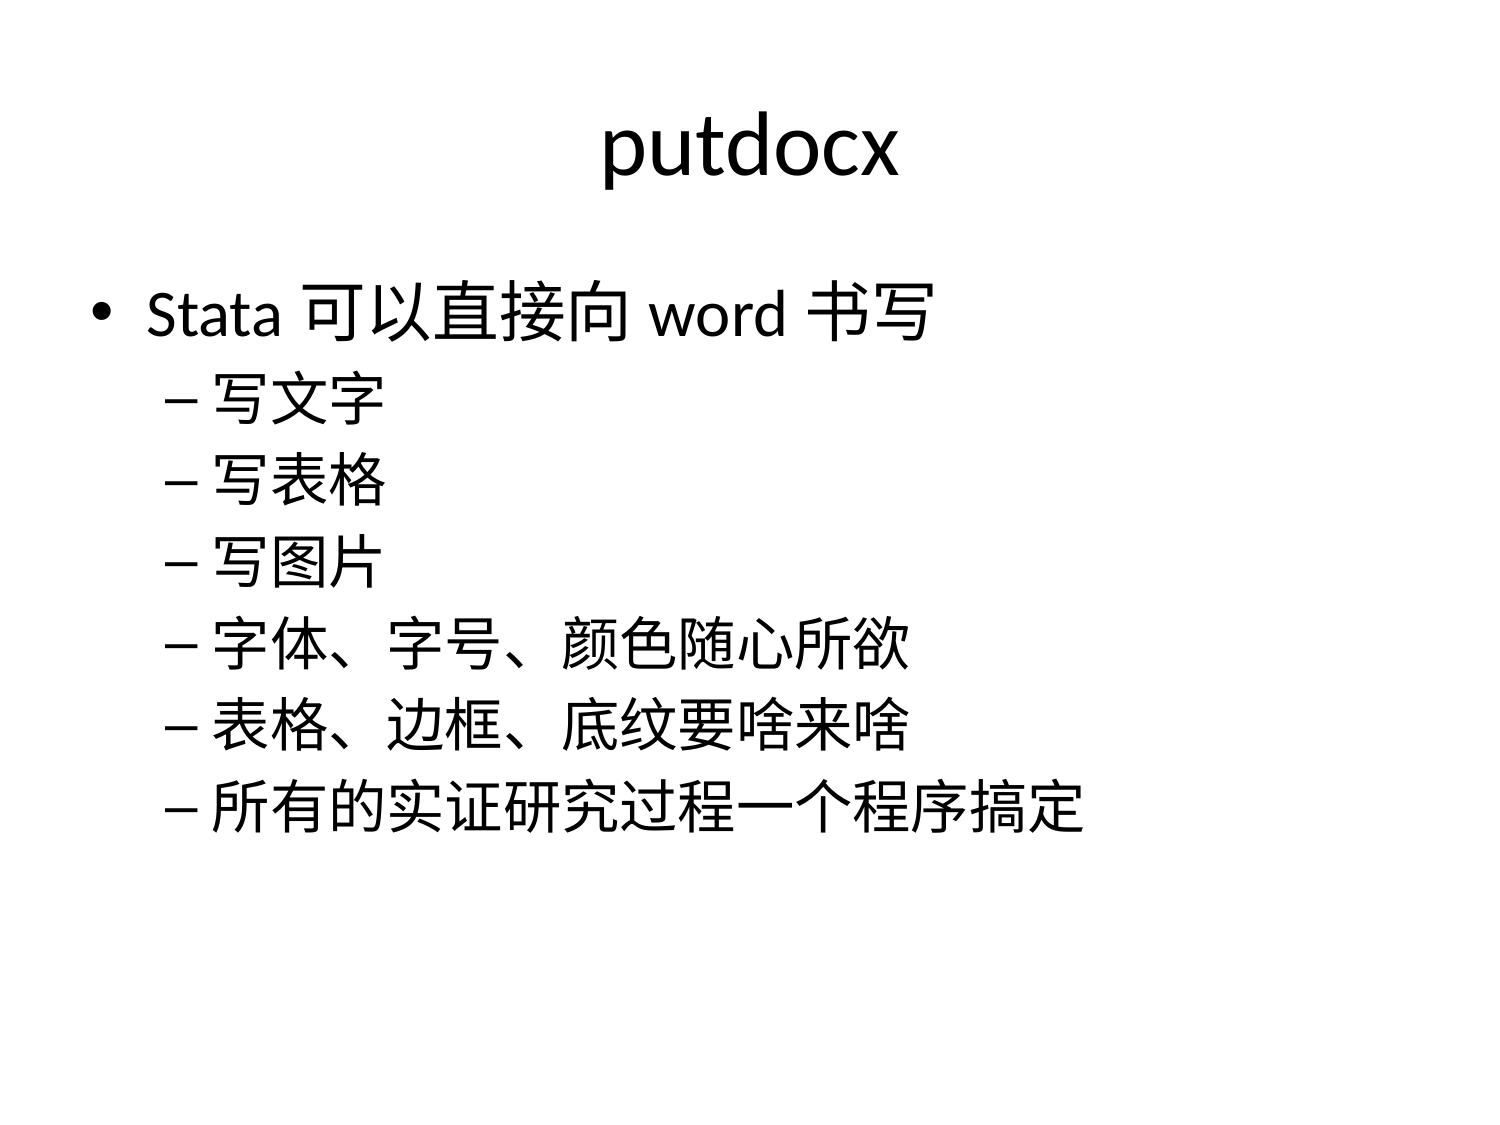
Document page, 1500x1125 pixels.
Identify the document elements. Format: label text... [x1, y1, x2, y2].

list Stata可以直接向word书写 写文字 写表格 写图片 字体、字号、颜色随心所欲 表格、边框、底纹要啥来啥 所有的实证研究过程一个程序搞定 [75, 262, 1425, 1005]
title putdocx [75, 45, 1425, 233]
